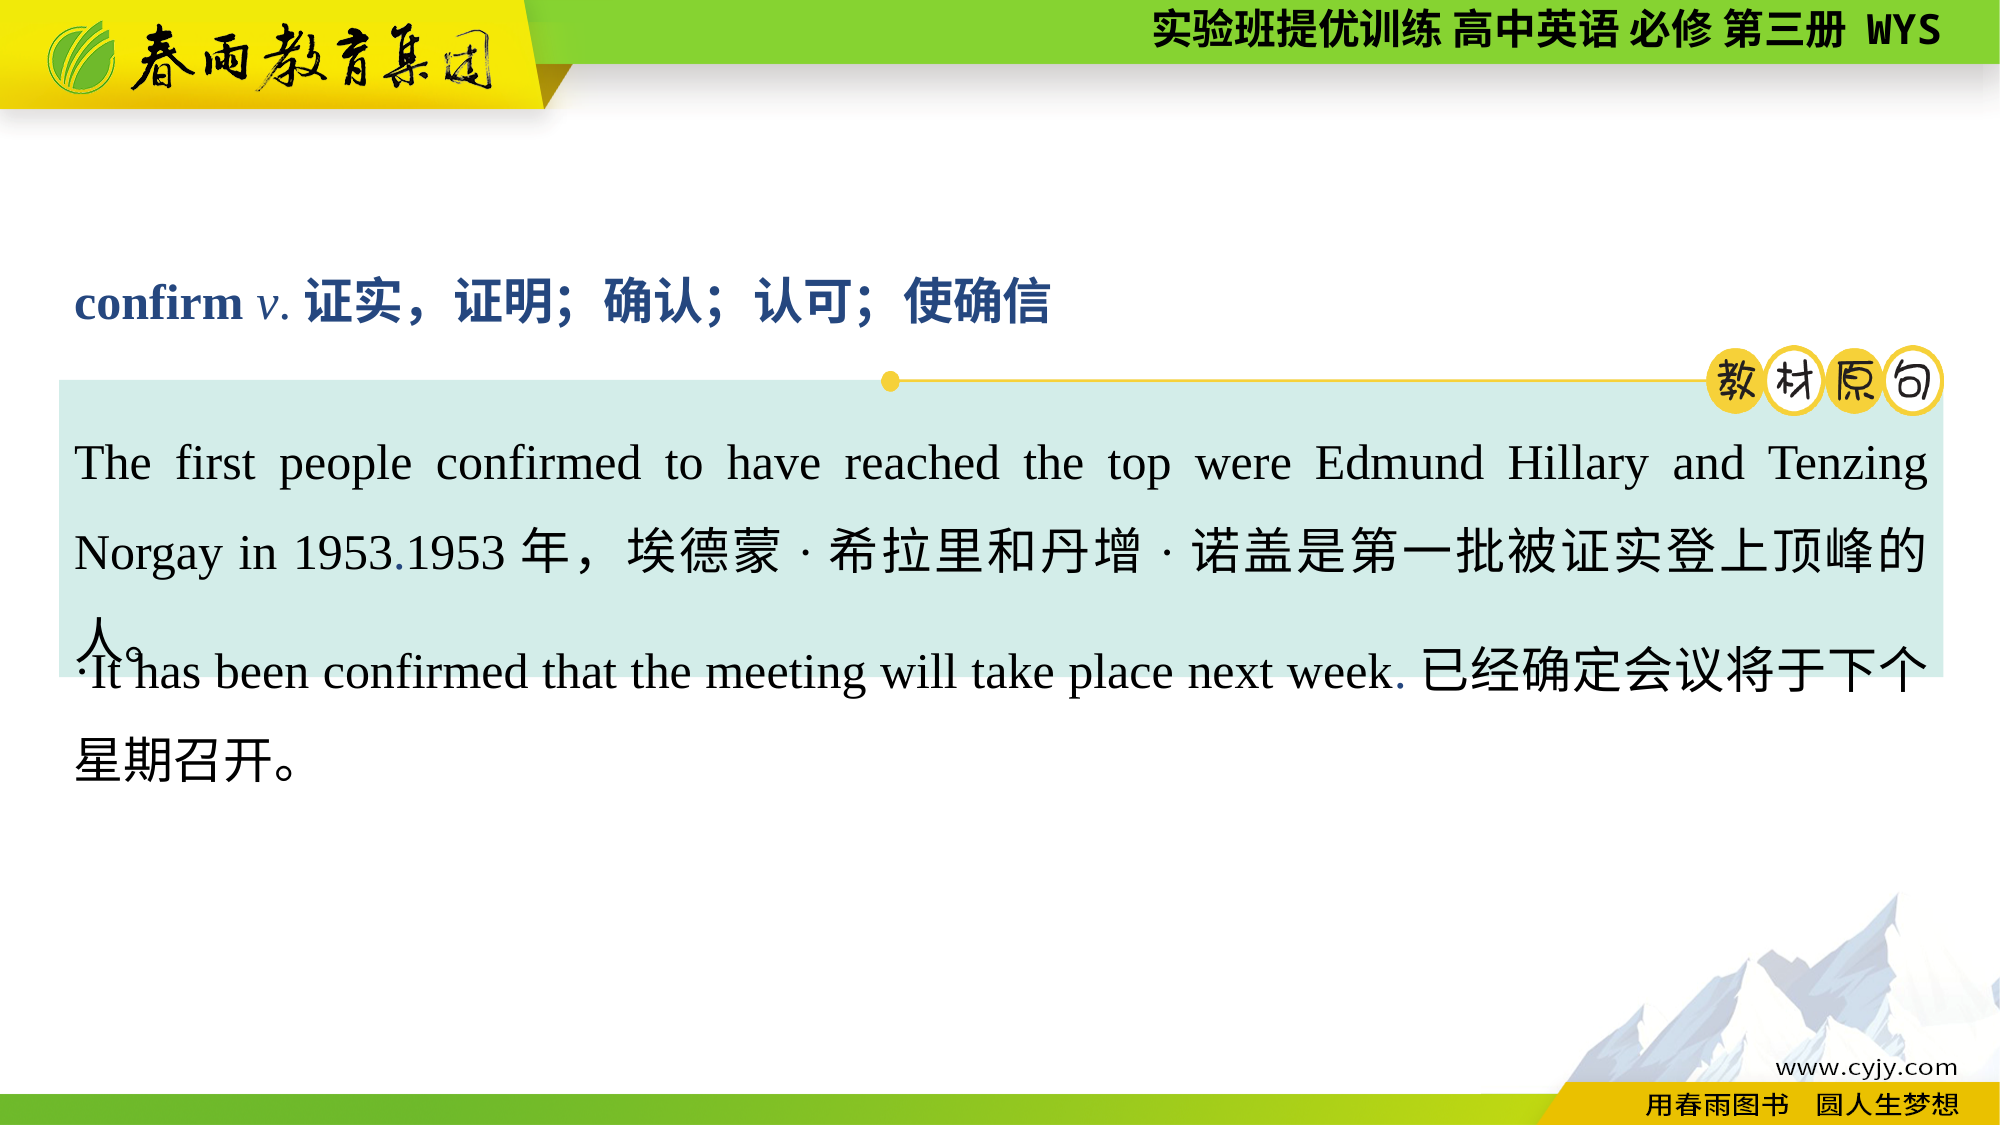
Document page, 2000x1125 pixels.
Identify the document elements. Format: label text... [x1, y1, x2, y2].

picture [0, 0, 2000, 1125]
text_box ·It has been confirmed that the meeting will take place next week.已经确定会议将于下个星期召开。 [59, 600, 1944, 796]
text_box The first people confirmed to have reached the top were Edmund Hillary and Tenzing Norgay in 1953.1953年，埃德蒙·希拉里和丹增·诺盖是第一批被证实登上顶峰的人。 [59, 379, 1944, 600]
list confirm v.证实，证明；确认；认可；使确信 [59, 231, 1944, 327]
